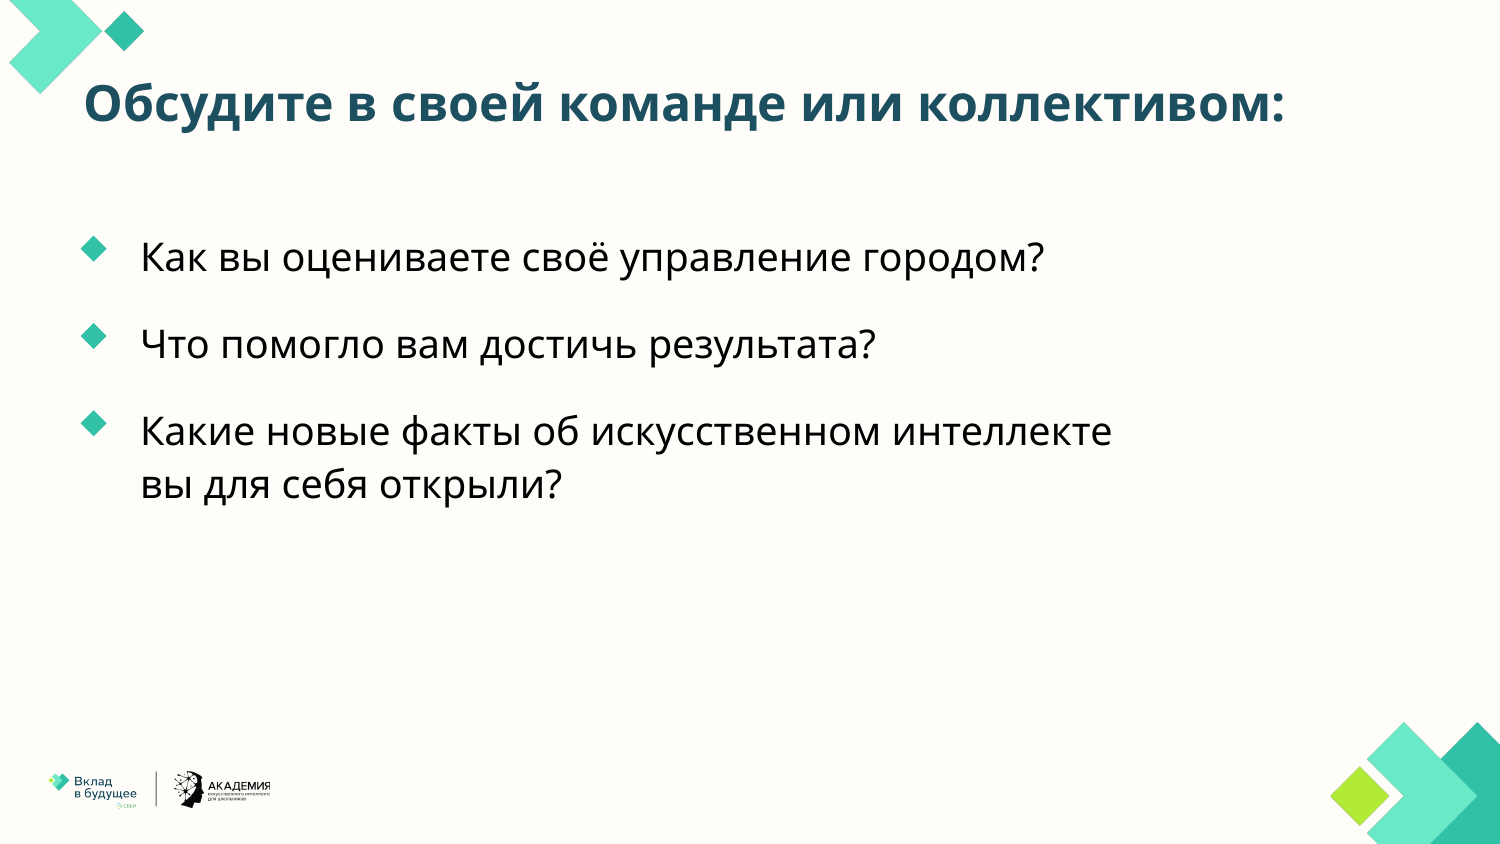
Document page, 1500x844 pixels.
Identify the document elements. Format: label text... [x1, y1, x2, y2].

text_box Что помогло вам достичь результата? [132, 306, 1286, 374]
picture [1330, 722, 1500, 844]
text_box Какие новые факты об искусственном интеллекте вы для себя открыли? [132, 394, 1130, 514]
picture [31, 756, 270, 826]
text_box [80, 322, 107, 349]
text_box Обсудите в своей команде или коллективом: [76, 70, 1358, 140]
text_box [80, 235, 107, 262]
text_box Как вы оцениваете своё управление городом? [132, 219, 1286, 287]
text_box [80, 410, 107, 437]
picture [9, 0, 144, 94]
